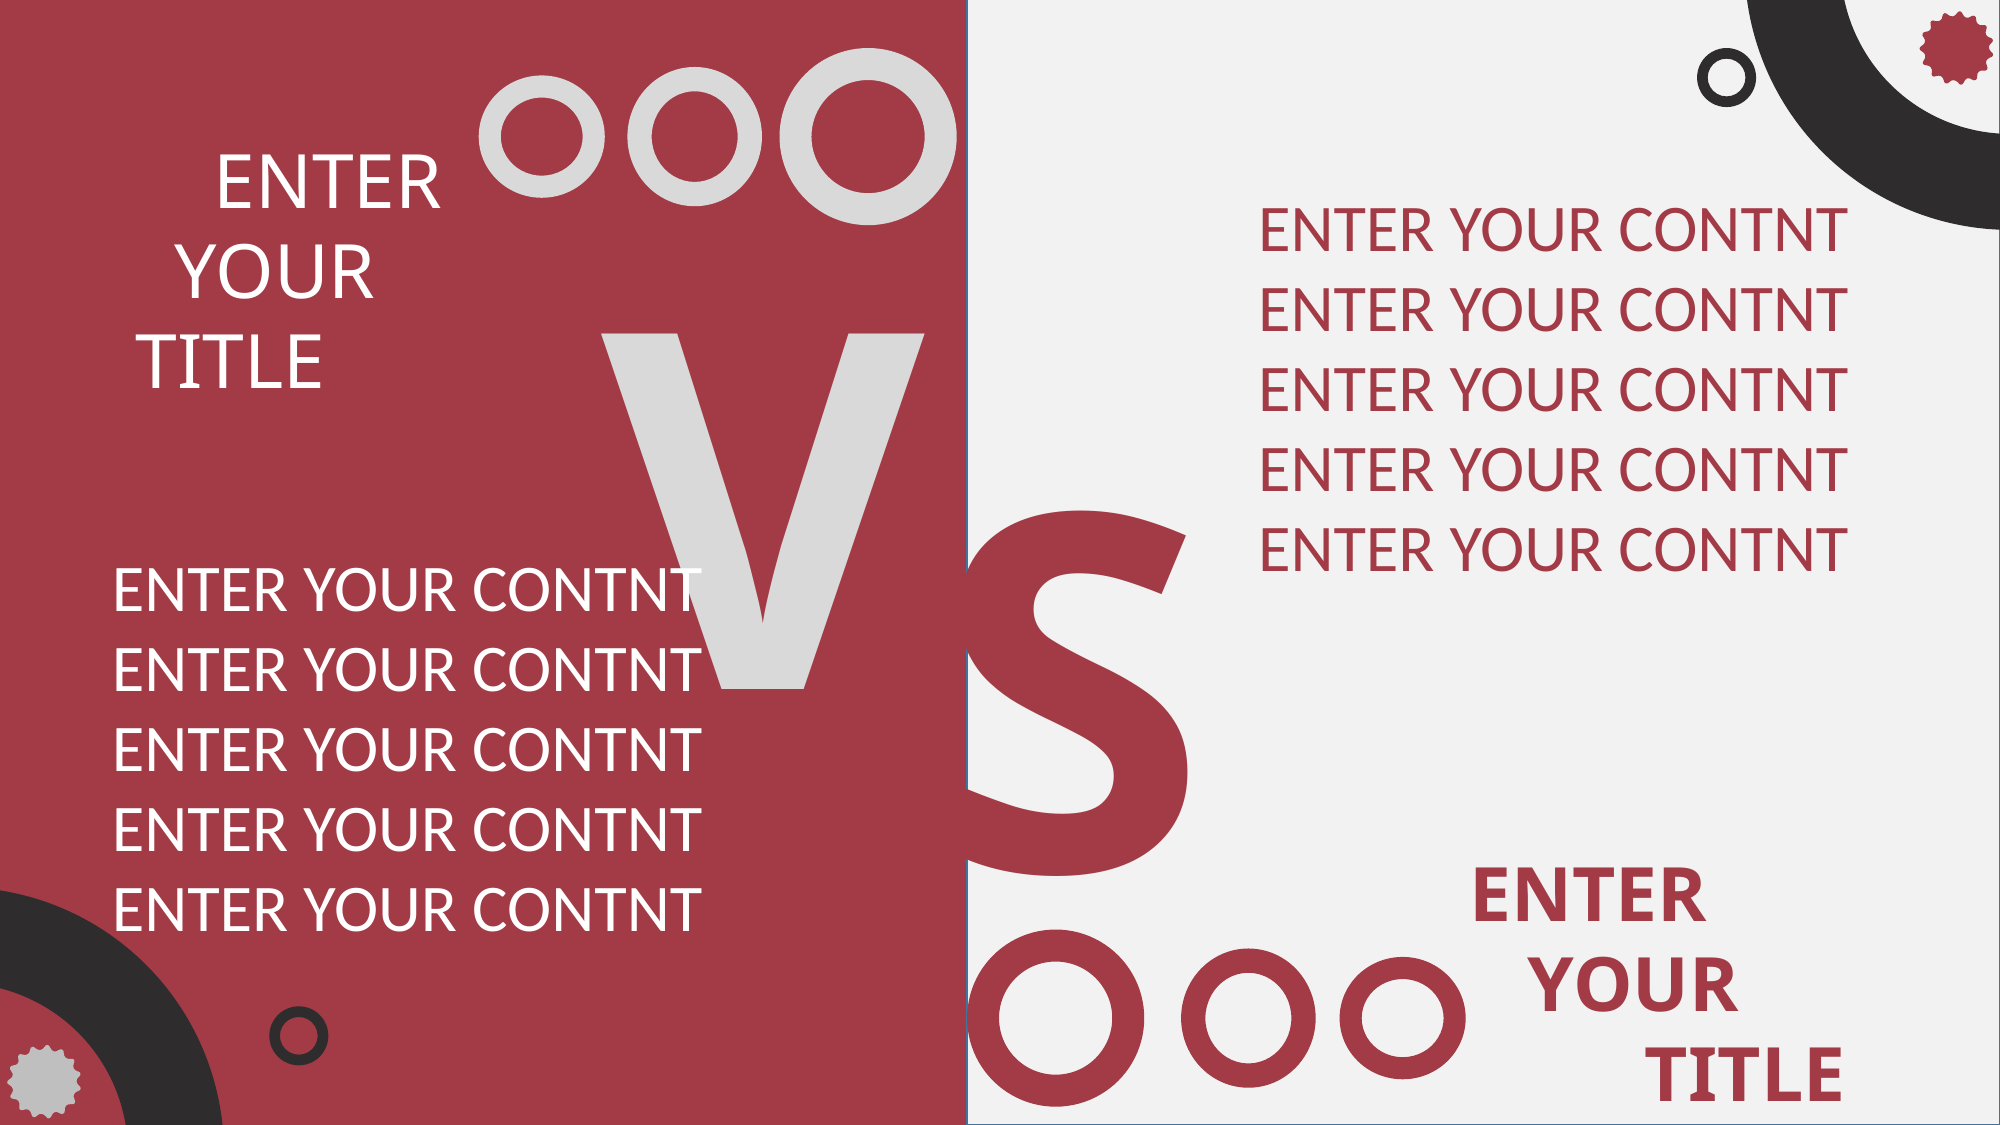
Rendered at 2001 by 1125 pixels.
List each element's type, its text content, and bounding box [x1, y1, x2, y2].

text_box [1919, 11, 1994, 85]
text_box [1180, 947, 1317, 1089]
text_box [1745, 0, 2000, 231]
text_box ENTER YOUR CONTNT ENTER YOUR CONTNT ENTER YOUR CONTNT ENTER YOUR CONTNT ENTER YOUR CONTNT [97, 537, 729, 953]
text_box [477, 74, 606, 199]
text_box ENTER YOUR TITLE [120, 126, 477, 412]
text_box [966, 928, 1146, 1108]
text_box ENTER YOUR CONTNT ENTER YOUR CONTNT ENTER YOUR CONTNT ENTER YOUR CONTNT ENTER YOUR CONTNT [1243, 177, 1876, 592]
text_box [966, 196, 2000, 1125]
text_box [1696, 46, 1758, 109]
text_box [0, 889, 224, 1125]
text_box [626, 65, 764, 208]
text_box [1846, 0, 2000, 132]
text_box [1338, 955, 1467, 1081]
text_box [966, 0, 1848, 365]
text_box ENTER YOUR TITLE [1454, 839, 2000, 1125]
text_box [7, 1044, 81, 1119]
text_box [268, 1005, 330, 1067]
text_box S [918, 365, 1351, 979]
text_box [778, 46, 958, 227]
text_box V [587, 184, 912, 797]
